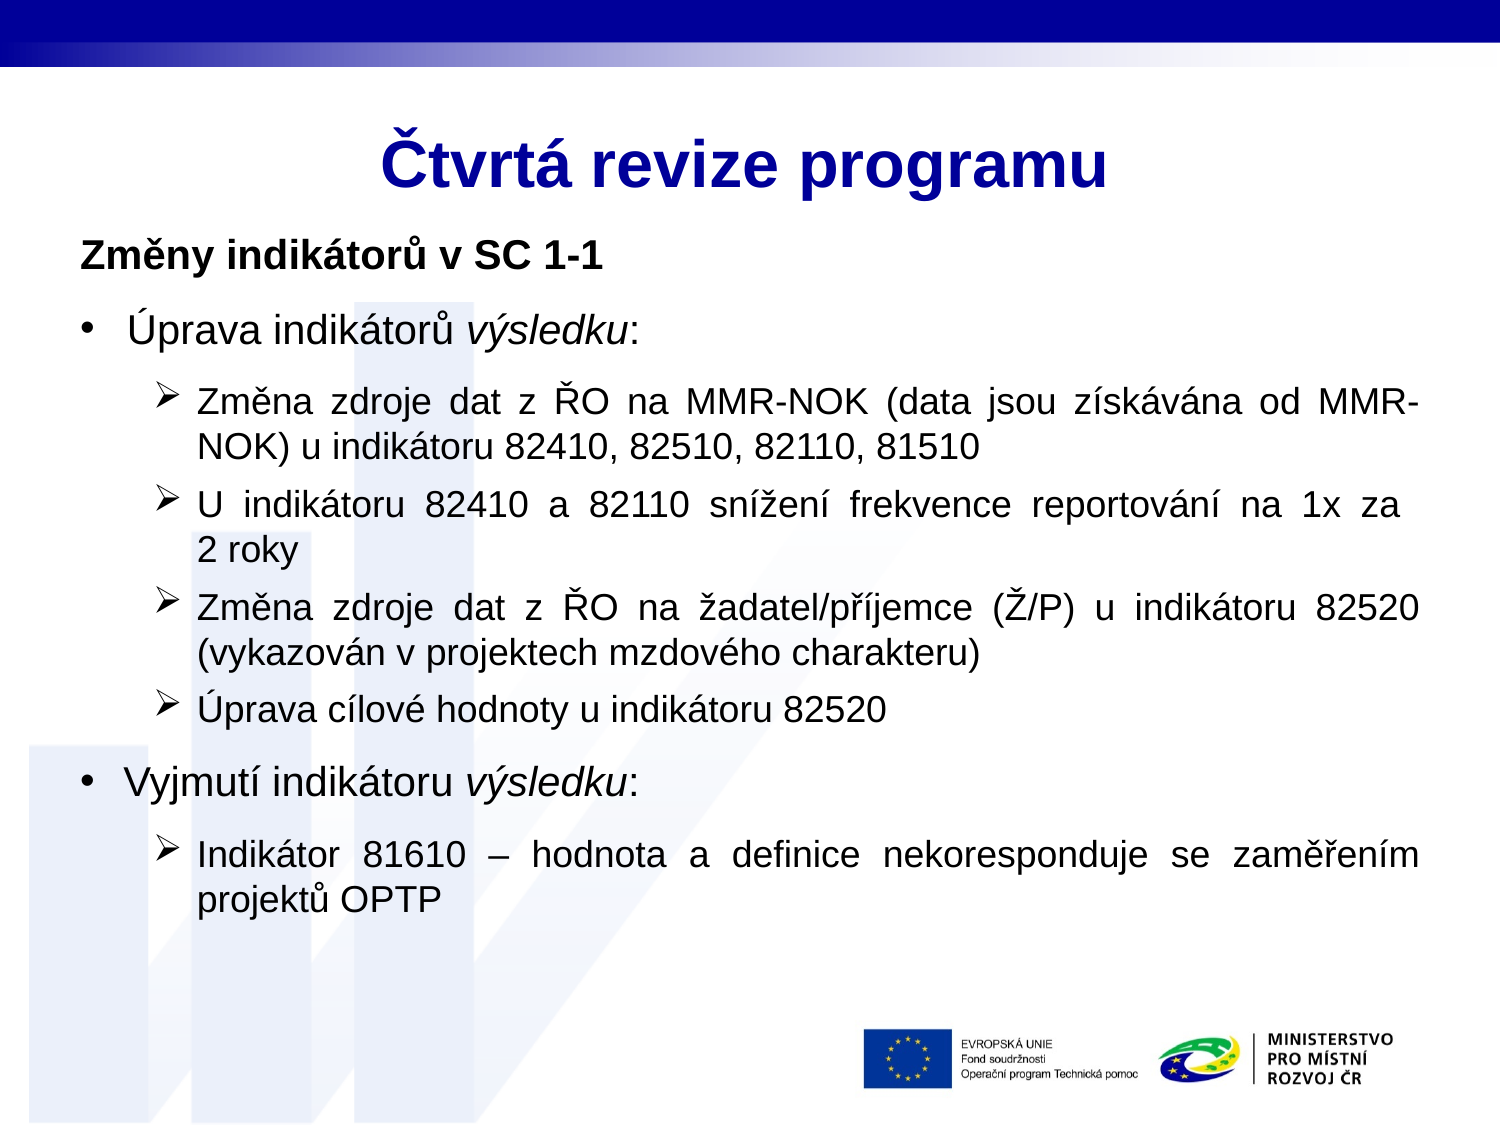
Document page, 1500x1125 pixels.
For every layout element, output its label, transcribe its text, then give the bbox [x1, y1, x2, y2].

picture [29, 302, 1412, 1125]
list Změny indikátorů v SC 1-1 Úprava indikátorů výsledku: Změna zdroje dat z ŘO na MMR-NOK (data jsou získávána od MMR-NOK) u indikátoru 82410, 82510, 82110, 81510 U indikátoru 82410 a 82110 snížení frekvence reportování na 1x za 2 roky Změna zdroje dat z ŘO na žadatel/příjemce (Ž/P) u indikátoru 82520 (vykazován v projektech mzdového charakteru) Úprava cílové hodnoty u indikátoru 82520 Vyjmutí indikátoru výsledku: Indikátor 81610 – hodnota a definice nekoresponduje se zaměřením projektů OPTP [64, 219, 1436, 1024]
title Čtvrtá revize programu [64, 113, 1425, 197]
